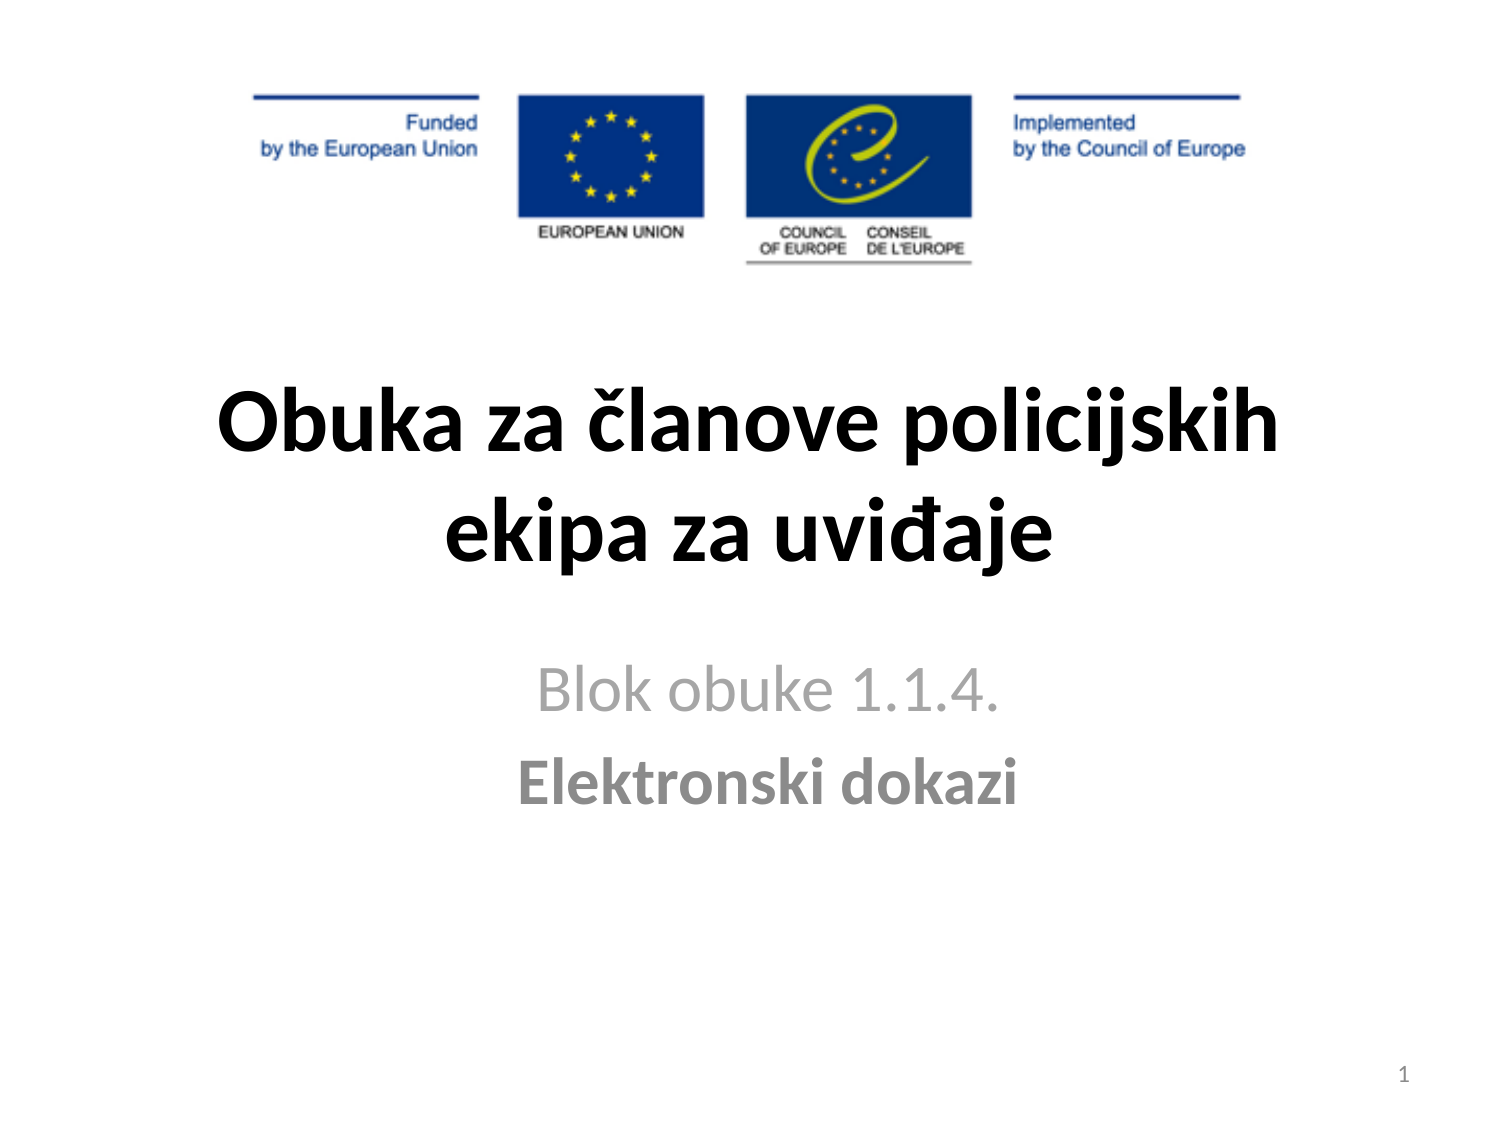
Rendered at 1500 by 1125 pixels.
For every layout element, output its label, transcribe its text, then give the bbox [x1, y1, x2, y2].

subtitle Blok obuke 1.1.4. Elektronski dokazi [112, 637, 1426, 1043]
picture [248, 90, 1252, 273]
slide_number 1 [1074, 1043, 1425, 1103]
title Obuka za članove policijskih ekipa za uviđaje [112, 349, 1388, 591]
